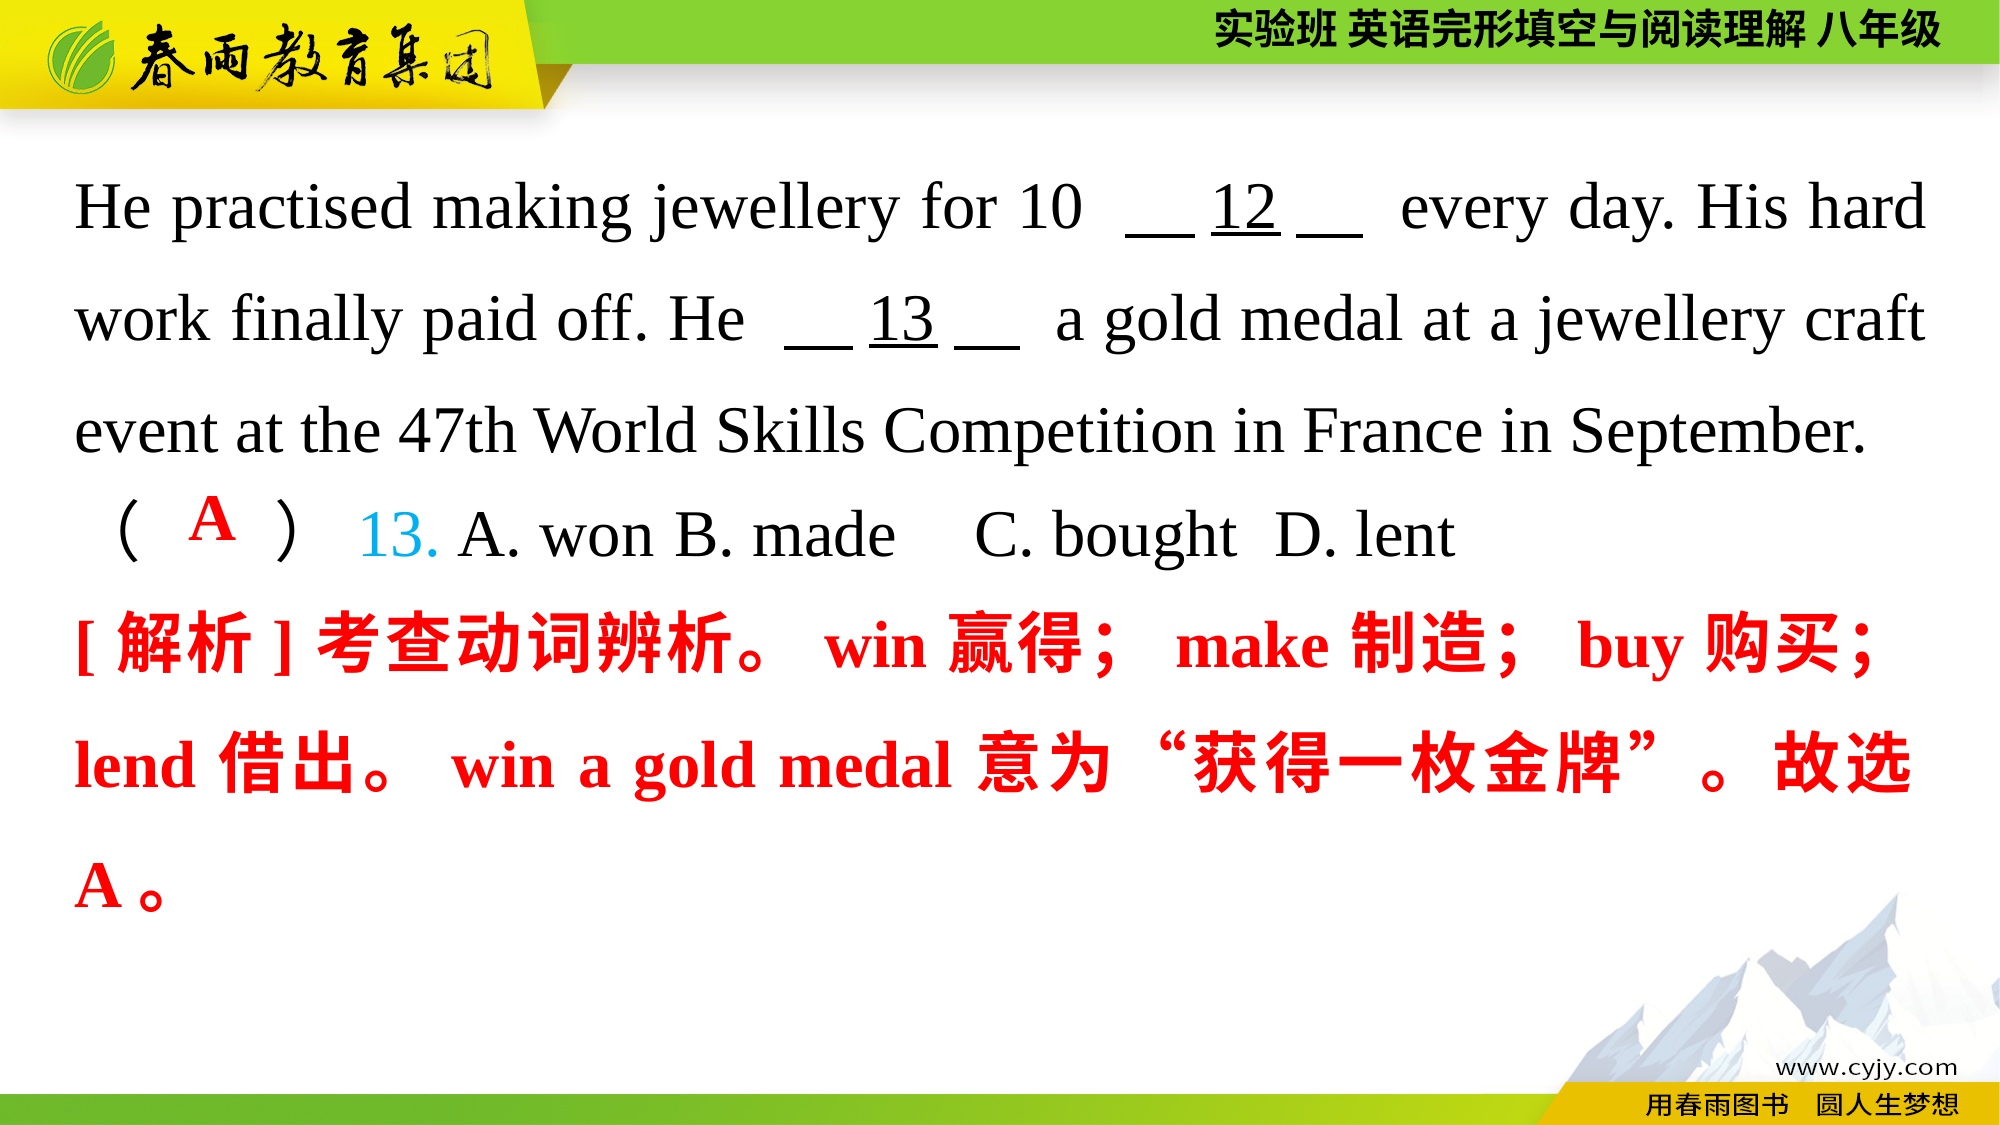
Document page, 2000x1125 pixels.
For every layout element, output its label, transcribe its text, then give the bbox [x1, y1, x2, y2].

text_box （ ）13. A. won B. made C. bought D. lent [59, 442, 1944, 553]
picture [0, 0, 2000, 1125]
text_box A [173, 466, 252, 553]
text_box [解析]考查动词辨析。win赢得；make制造；buy购买；lend借出。win a gold medal意为“获得一枚金牌”。故选A。 [59, 553, 1944, 929]
list He practised making jewellery for 10 12 every day. His hard work finally paid off. He 13 a gold medal at a jewellery craft event at the 47th World Skills Competition in France in September. [59, 122, 1944, 442]
